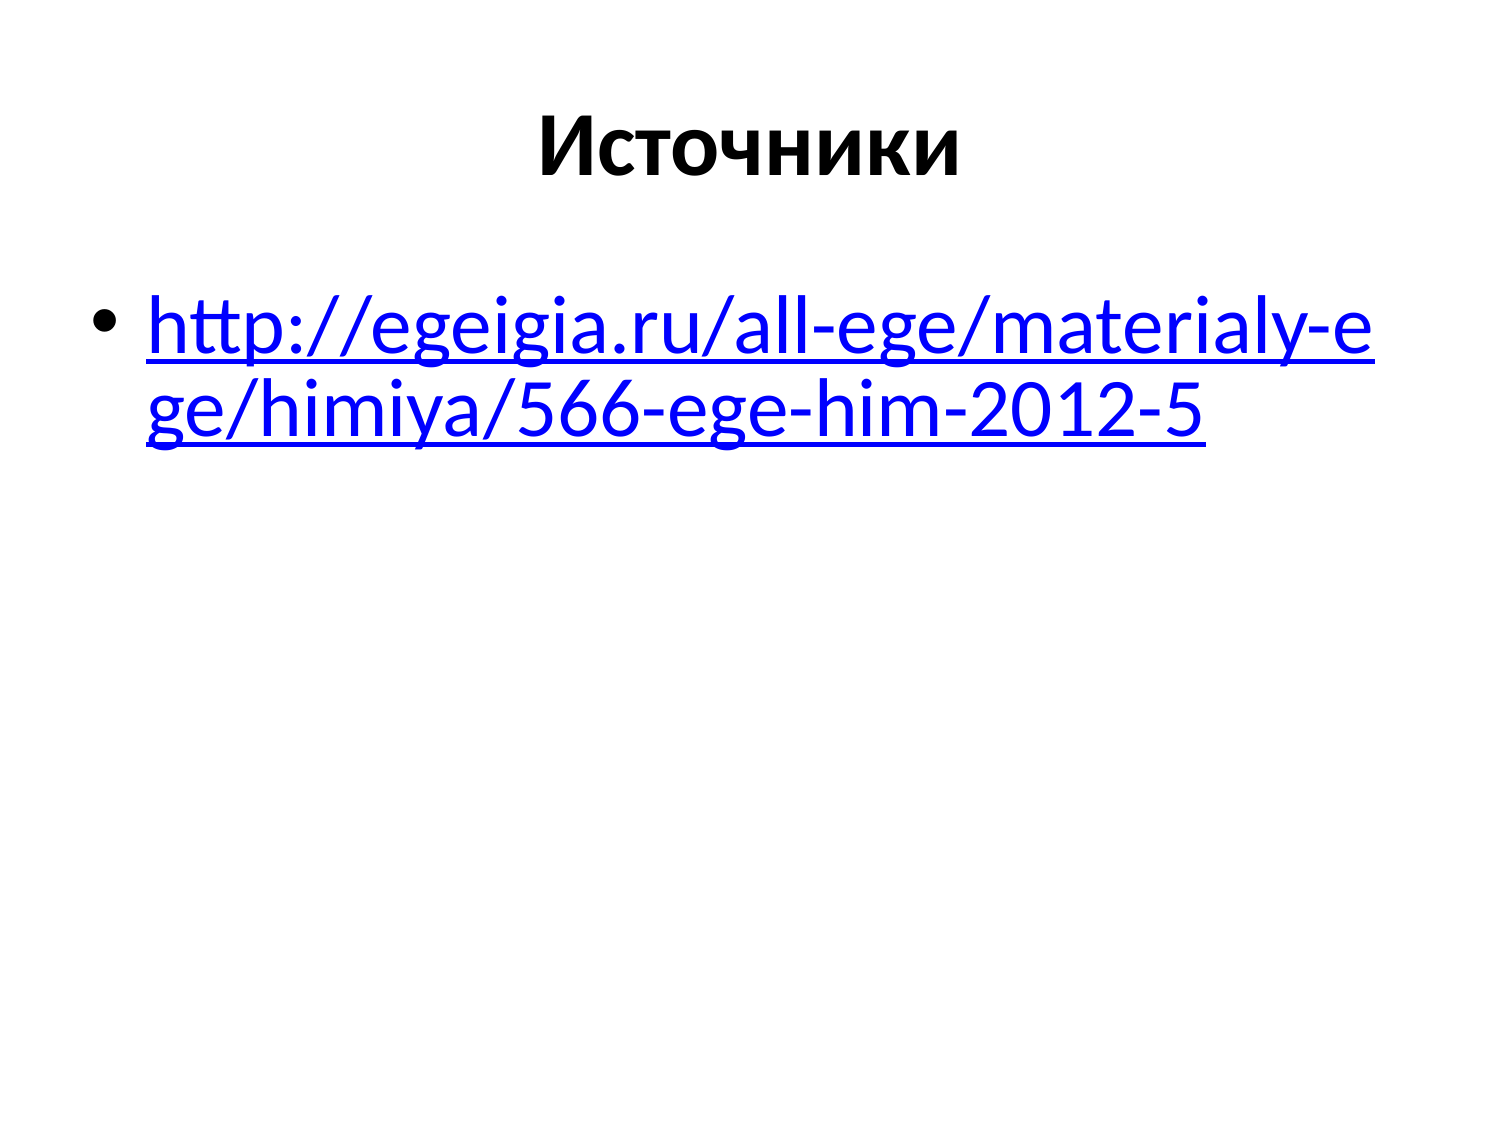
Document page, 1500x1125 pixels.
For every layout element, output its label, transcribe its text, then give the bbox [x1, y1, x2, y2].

title Источники [75, 45, 1425, 233]
list http://egeigia.ru/all-ege/materialy-ege/himiya/566-ege-him-2012-5 [75, 262, 1425, 1005]
